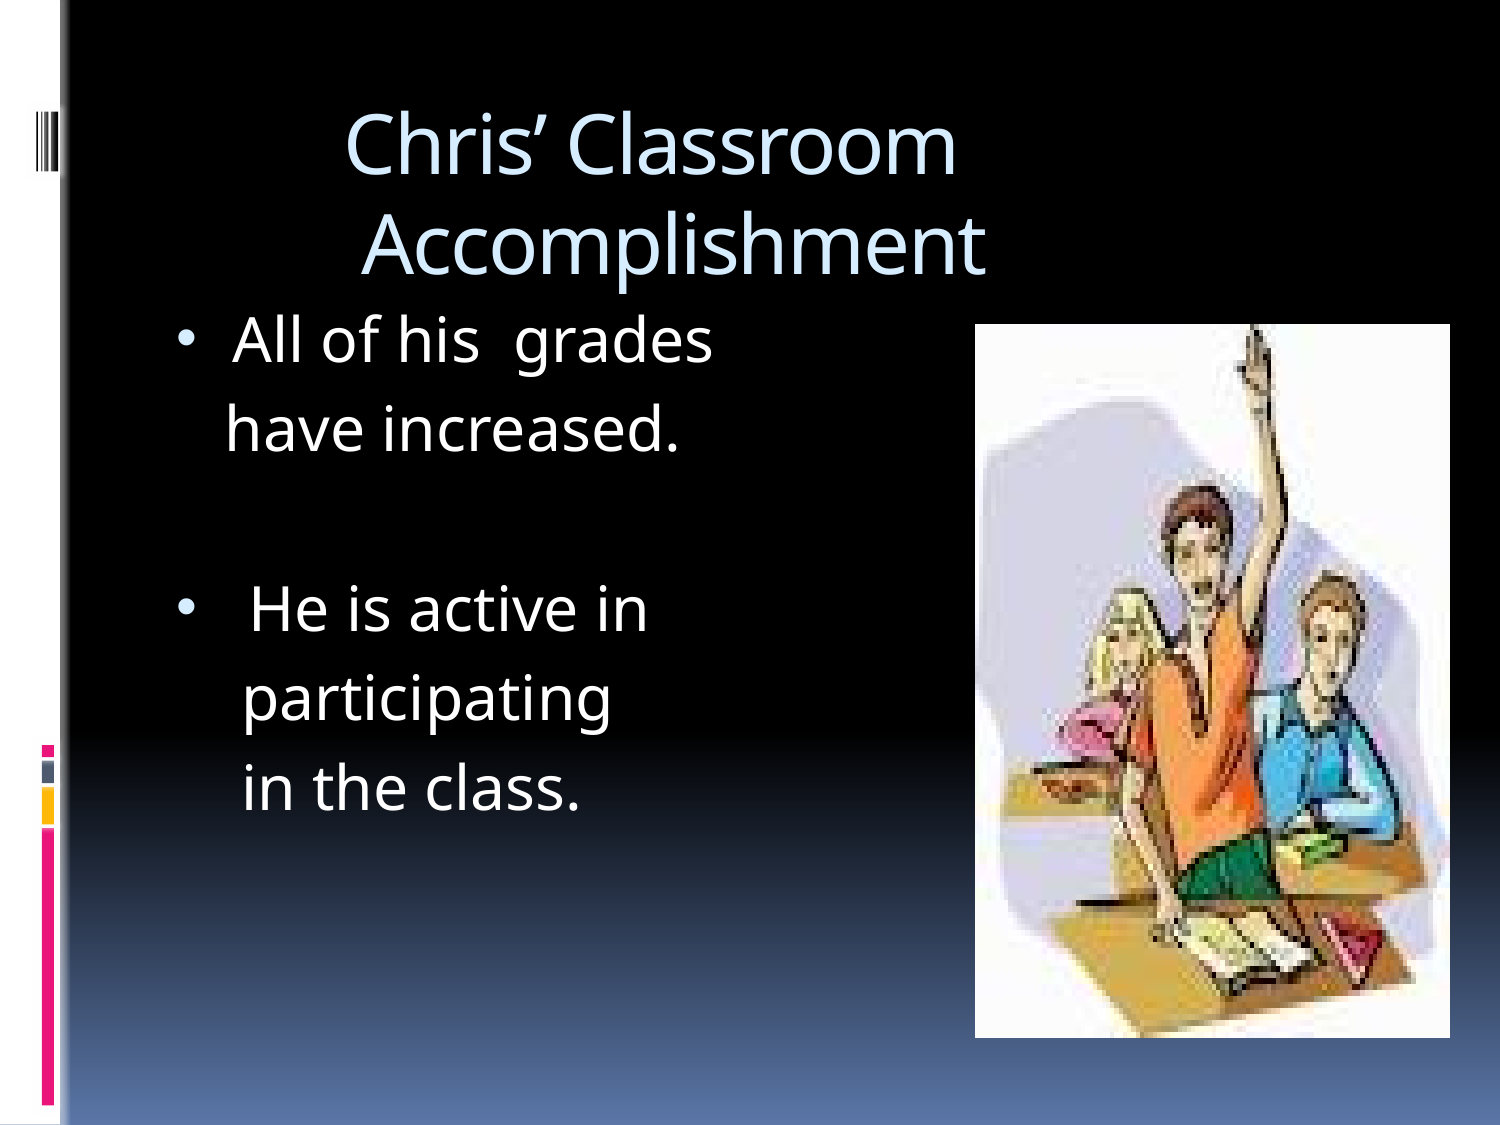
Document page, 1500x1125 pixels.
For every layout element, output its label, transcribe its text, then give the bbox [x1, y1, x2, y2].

list All of his grades have increased. He is active in participating in the class. [150, 292, 1425, 1043]
title Chris’ Classroom Accomplishment [150, 83, 1425, 234]
picture [974, 324, 1451, 1038]
